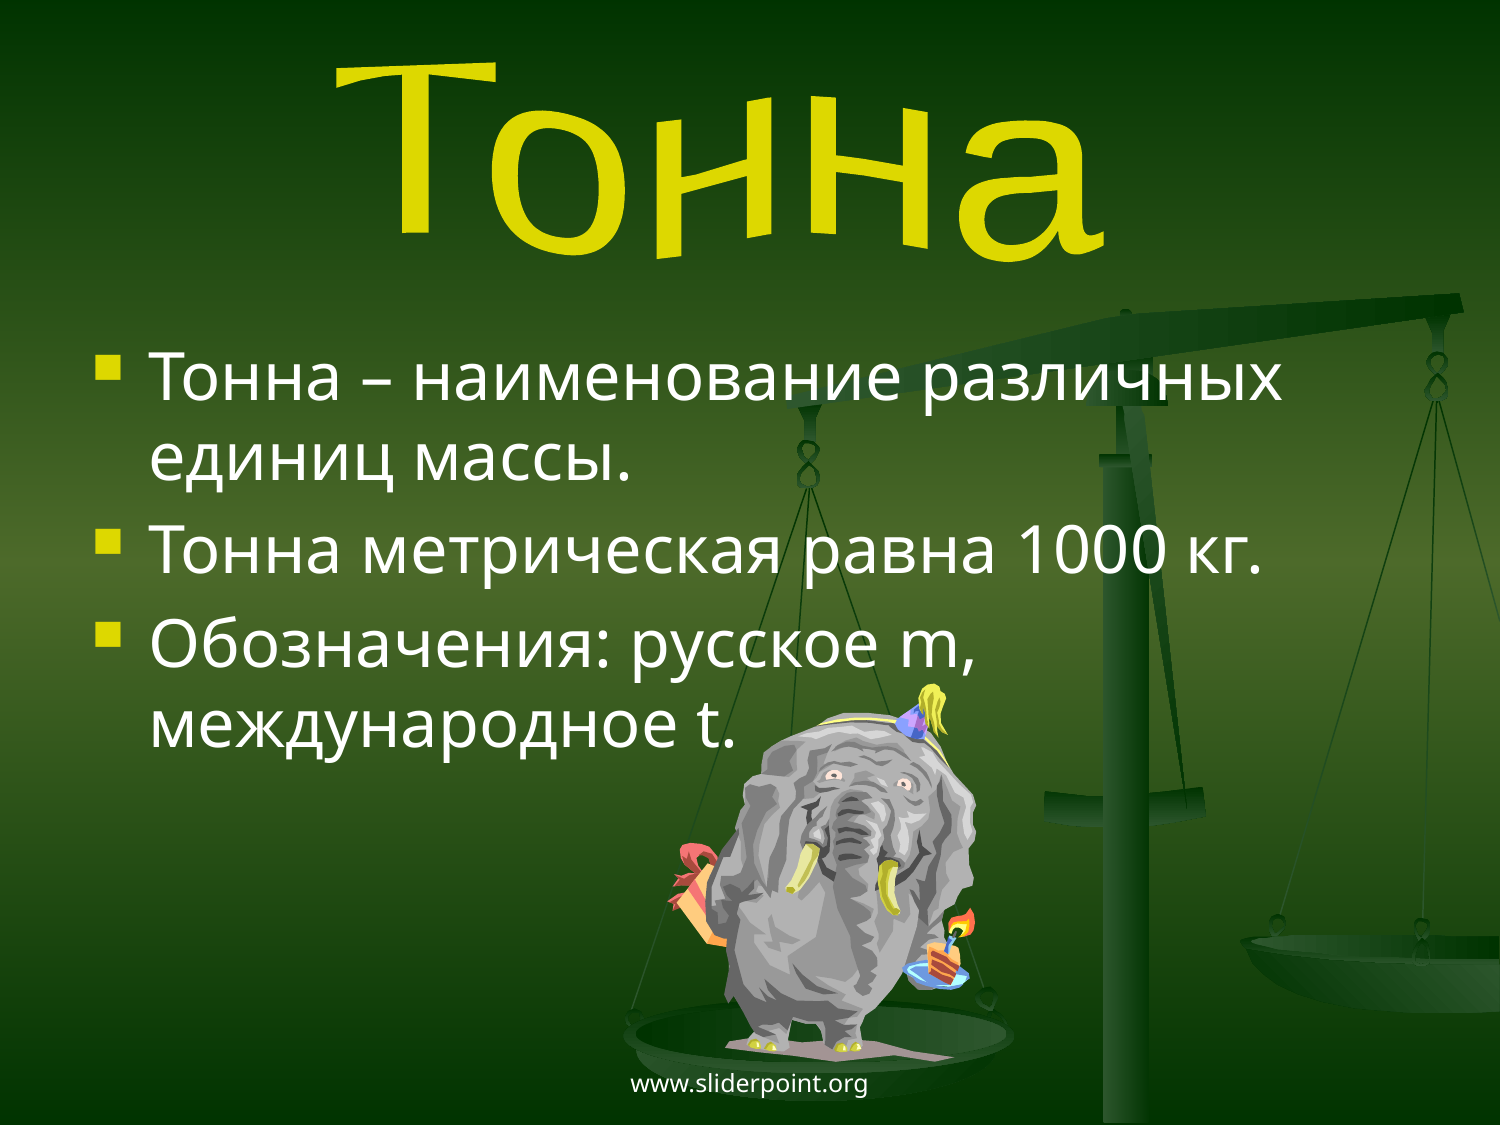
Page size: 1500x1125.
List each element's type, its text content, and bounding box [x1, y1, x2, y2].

list Тонна – наименование различных единиц массы. Тонна метрическая равна 1000 кг. Обозначения: русское m, международное t. [76, 326, 1428, 1064]
footer www.sliderpoint.org [512, 1029, 988, 1106]
picture [666, 680, 980, 1066]
